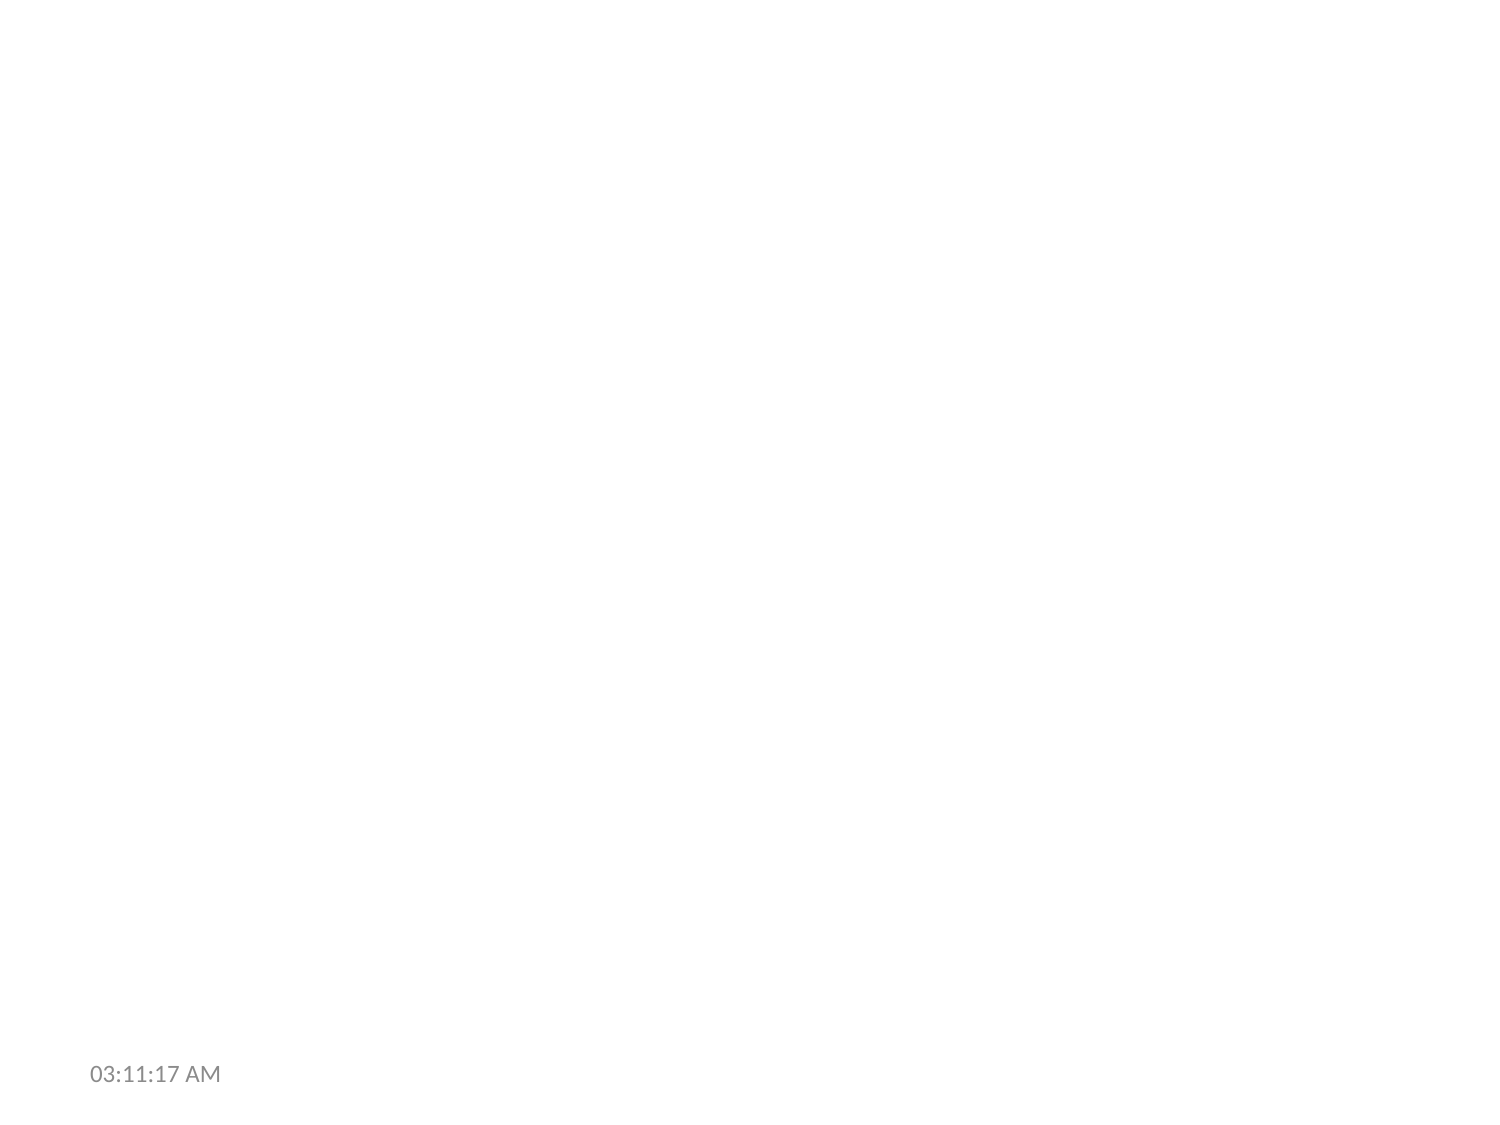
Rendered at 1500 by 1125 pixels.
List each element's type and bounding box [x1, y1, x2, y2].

slide_number [75, 1042, 425, 1103]
